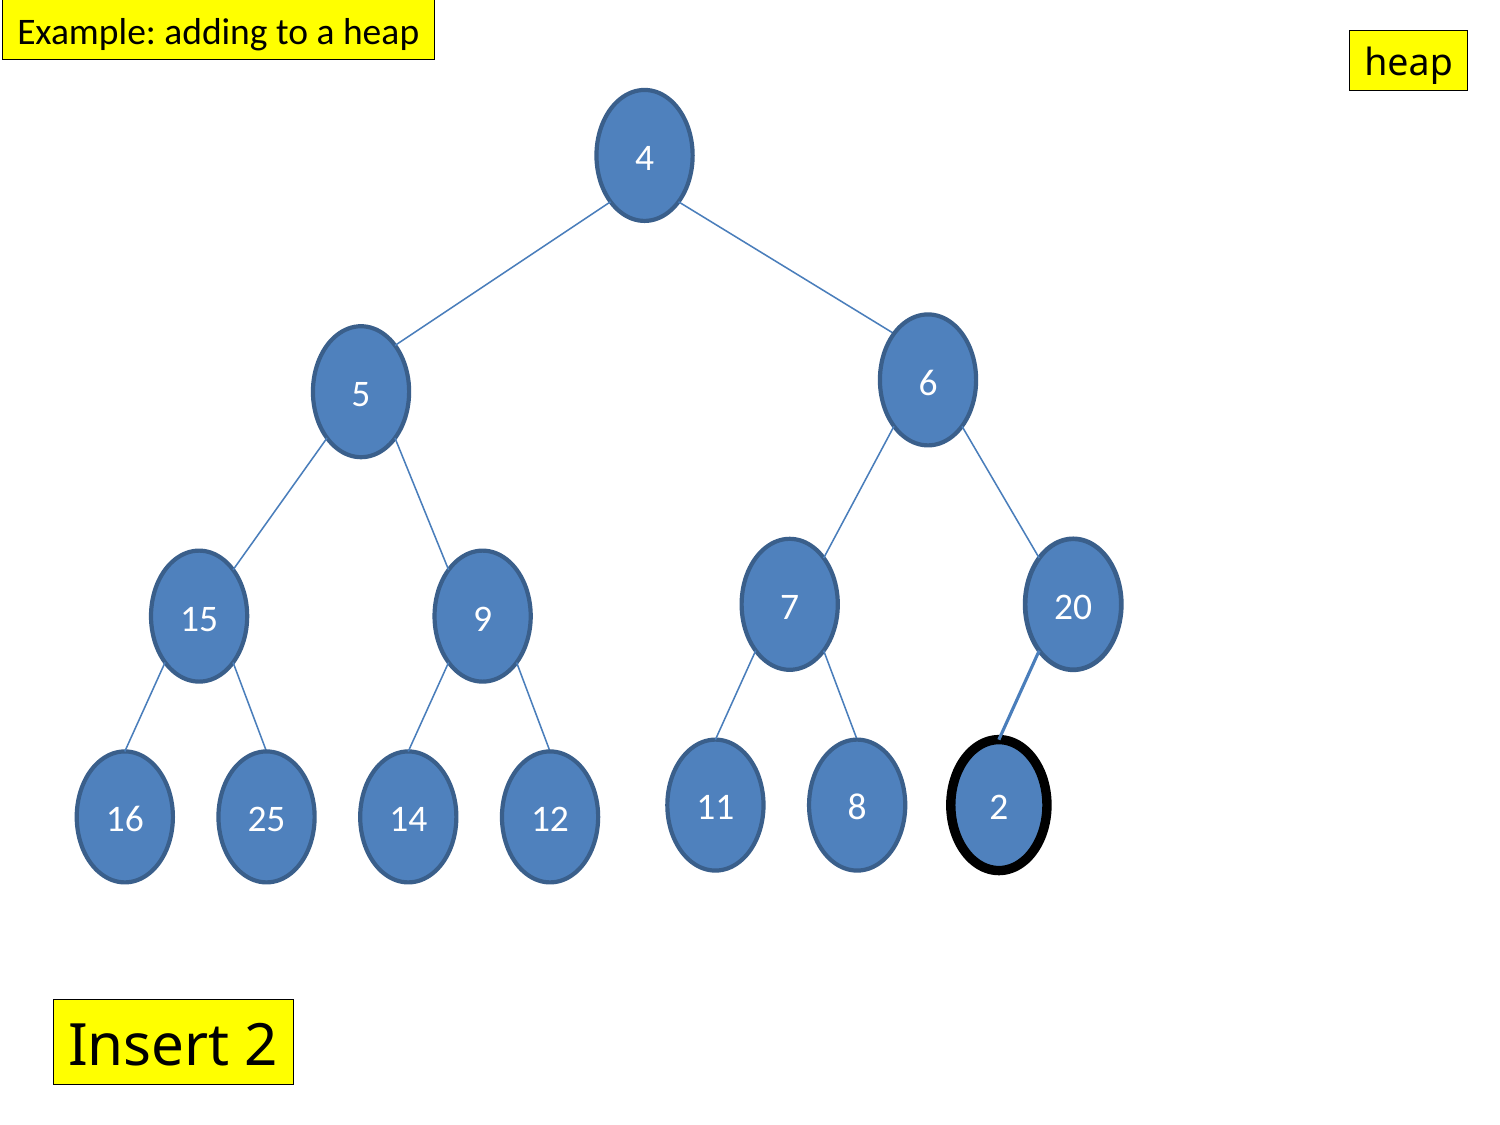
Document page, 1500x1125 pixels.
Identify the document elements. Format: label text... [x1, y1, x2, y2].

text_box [678, 201, 895, 334]
text_box 5 [310, 324, 412, 460]
text_box heap [1349, 30, 1468, 91]
text_box 4 [594, 87, 695, 224]
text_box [823, 425, 895, 559]
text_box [666, 538, 906, 871]
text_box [359, 550, 599, 883]
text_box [950, 538, 1122, 871]
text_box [394, 437, 449, 571]
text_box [961, 425, 1040, 559]
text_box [394, 201, 611, 346]
text_box 6 [877, 312, 979, 448]
text_box Example: adding to a heap [2, 0, 435, 60]
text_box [76, 550, 315, 883]
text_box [232, 437, 328, 571]
text_box Insert 2 [53, 999, 294, 1085]
